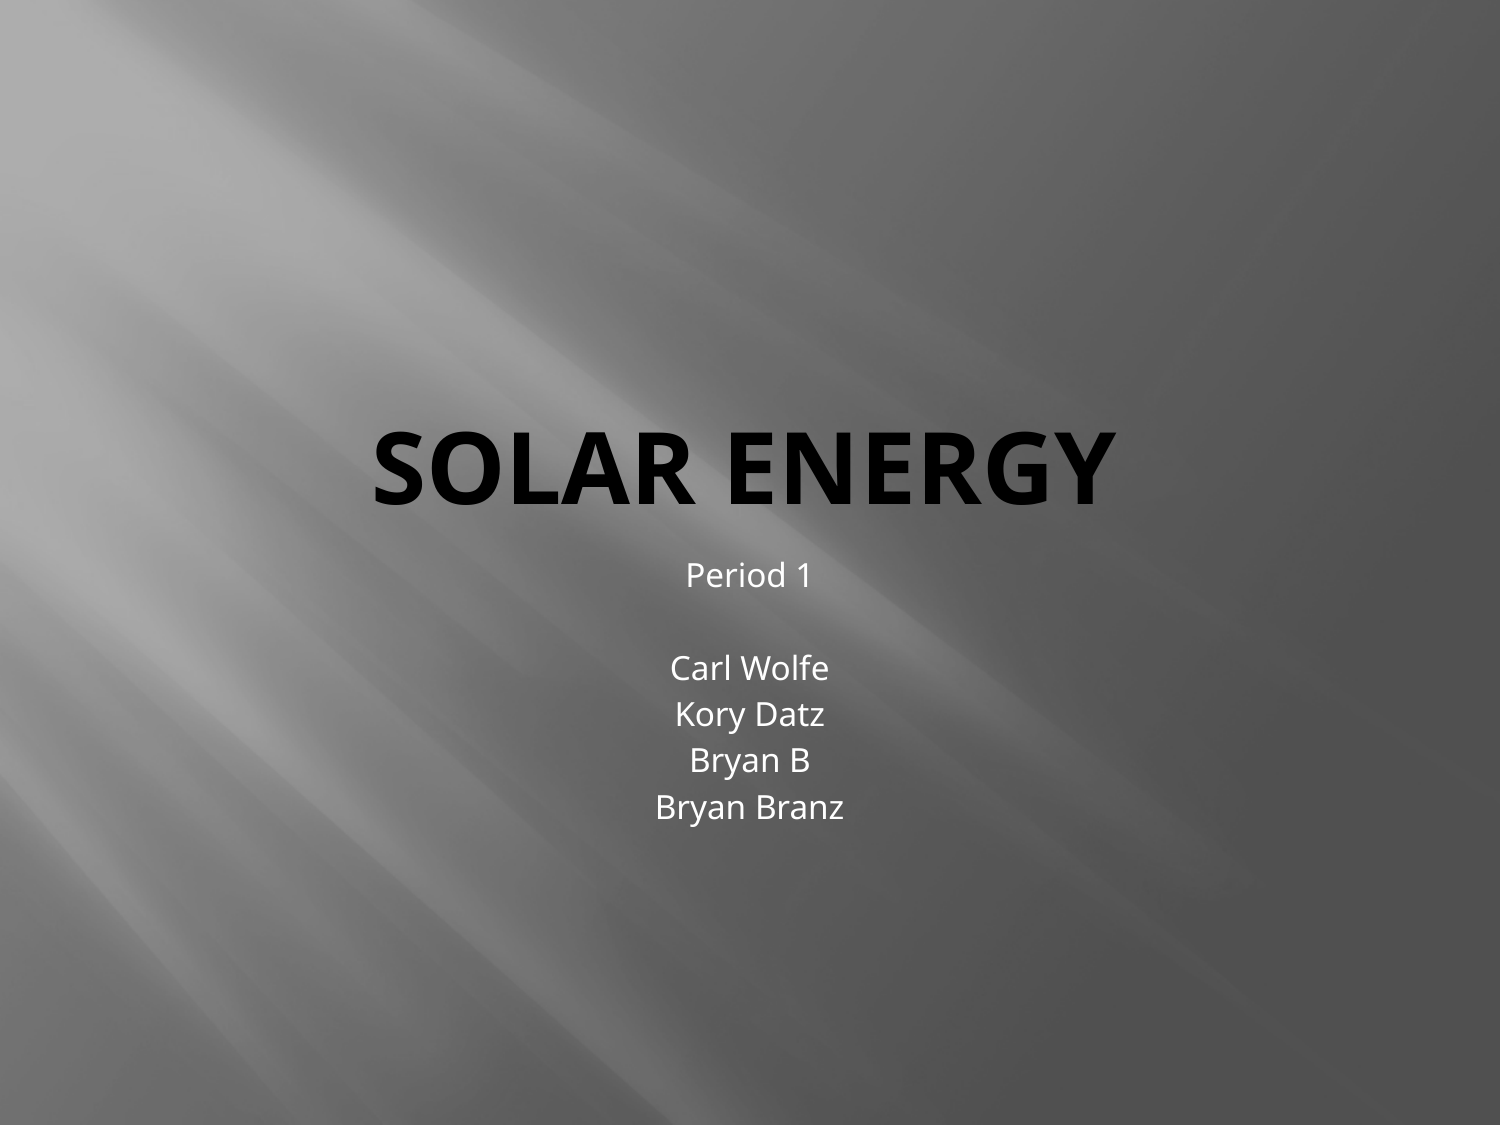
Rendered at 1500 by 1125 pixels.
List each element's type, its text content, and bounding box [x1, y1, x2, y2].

subtitle Period 1 Carl Wolfe Kory Datz Bryan B Bryan Branz [225, 546, 1275, 834]
title SOLAR ENERGY [69, 224, 1420, 525]
